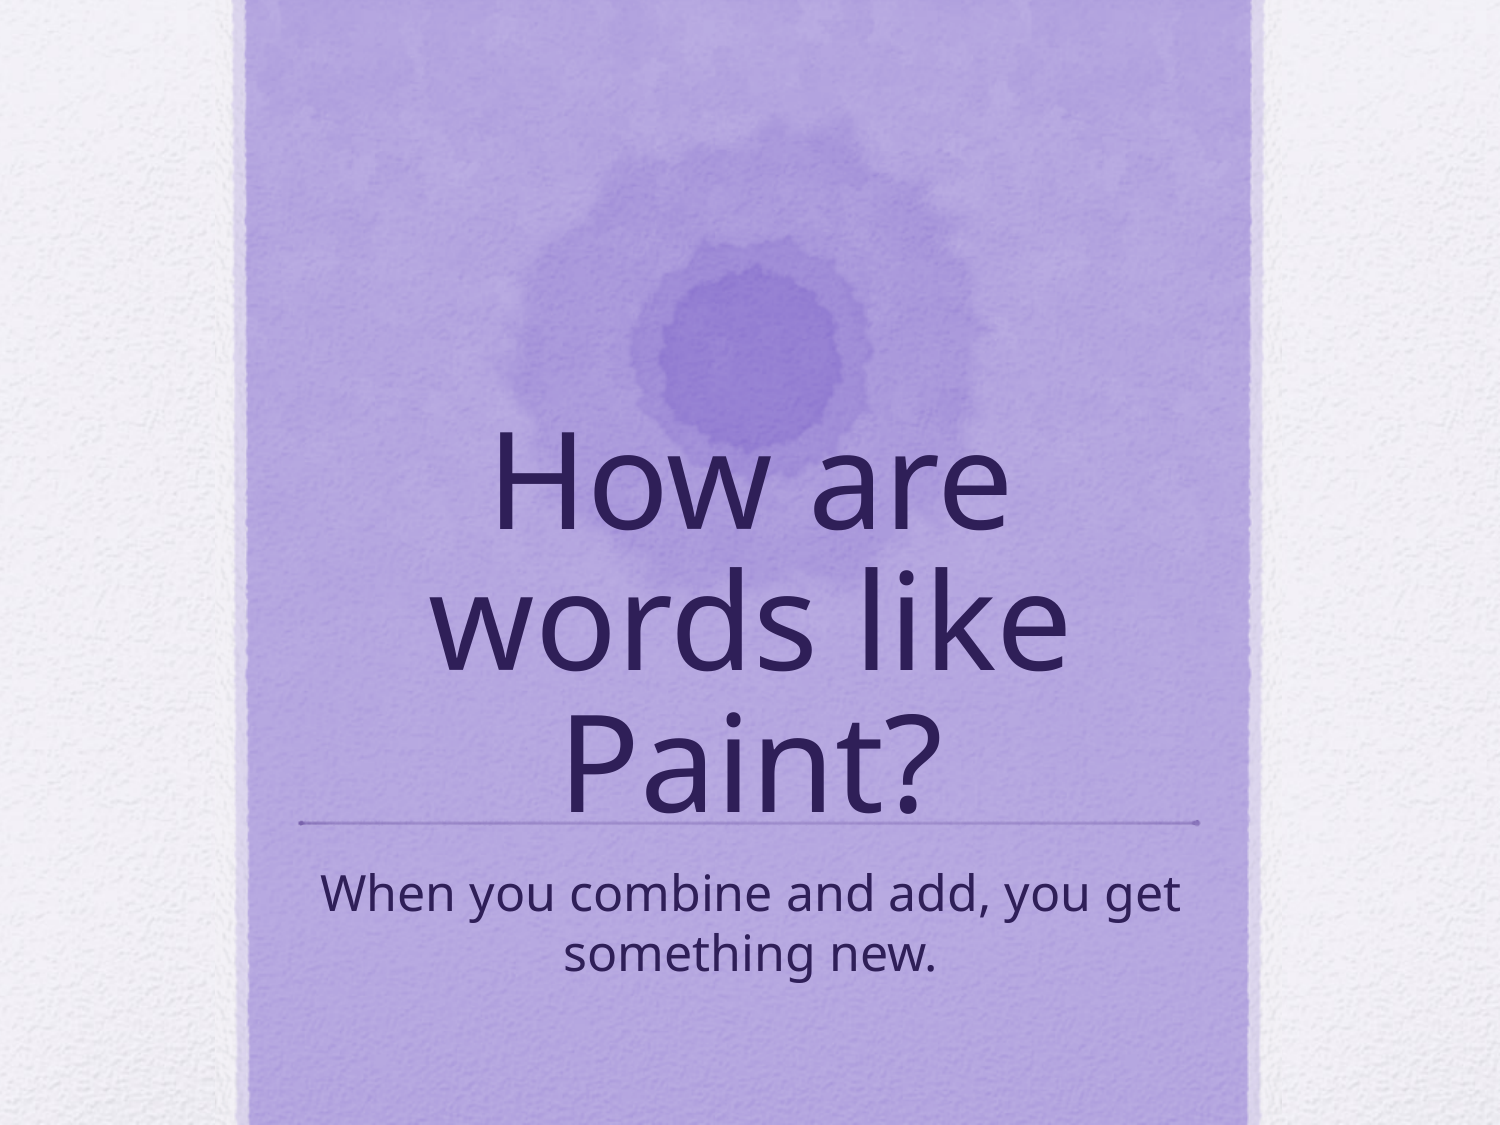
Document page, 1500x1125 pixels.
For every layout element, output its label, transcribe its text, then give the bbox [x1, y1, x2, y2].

subtitle When you combine and add, you get something new. [304, 853, 1198, 994]
picture [0, 0, 1500, 1125]
title How are words like Paint? [304, 605, 1198, 847]
